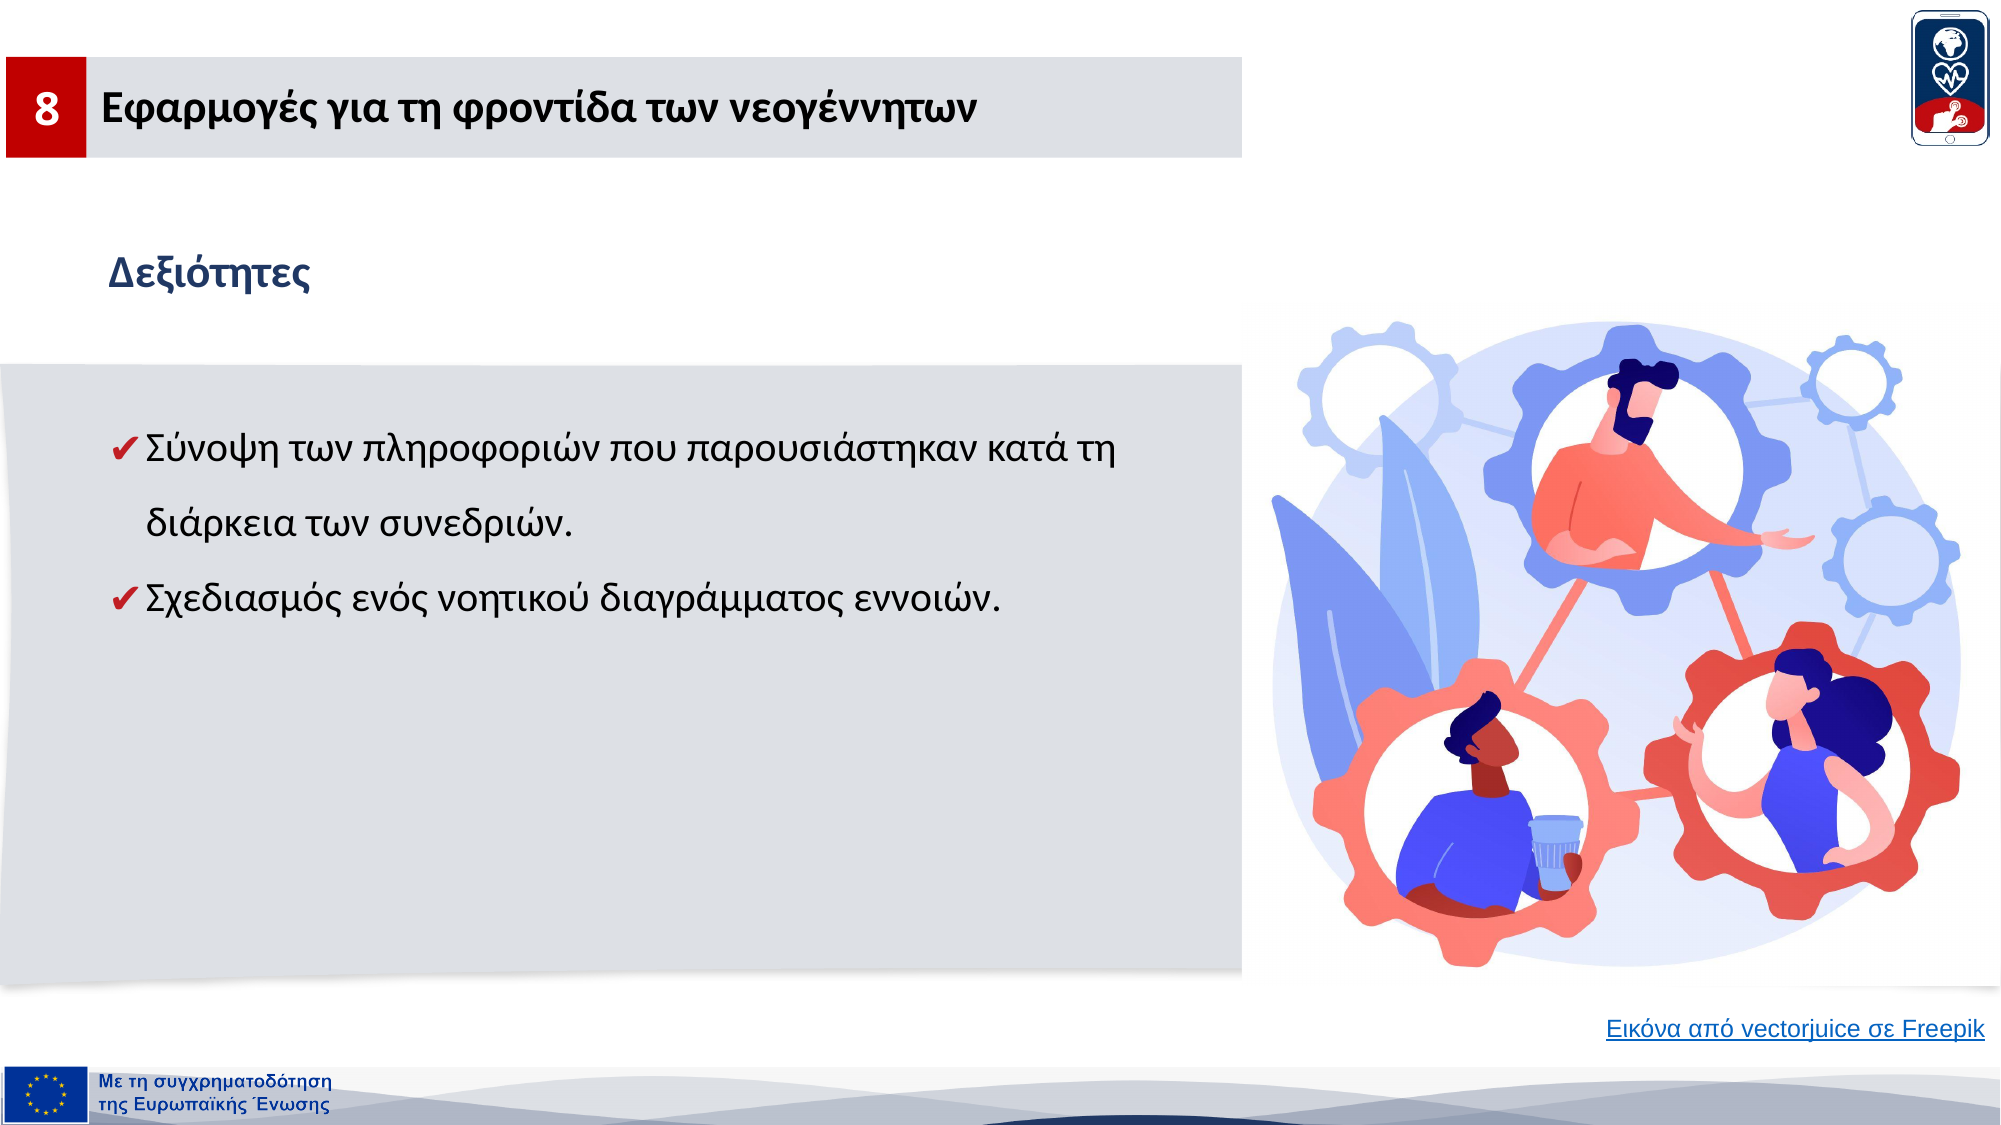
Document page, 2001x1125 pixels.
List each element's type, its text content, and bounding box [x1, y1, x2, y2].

picture [1911, 10, 1990, 146]
text_box Εικόνα από vectorjuice σε Freepik [561, 1005, 2000, 1051]
title Δεξιότητες [93, 221, 1819, 324]
picture [0, 1062, 2001, 1125]
text_box [6, 56, 87, 158]
text_box 8 [19, 71, 87, 142]
text_box Σύνοψη των πληροφοριών που παρουσιάστηκαν κατά τη διάρκεια των συνεδριών. Σχεδιασμός ενός νοητικού διαγράμματος εννοιών. [93, 387, 1142, 984]
text_box Εφαρμογές για τη φροντίδα των νεογέννητων [87, 57, 1242, 158]
picture [1241, 301, 2000, 986]
